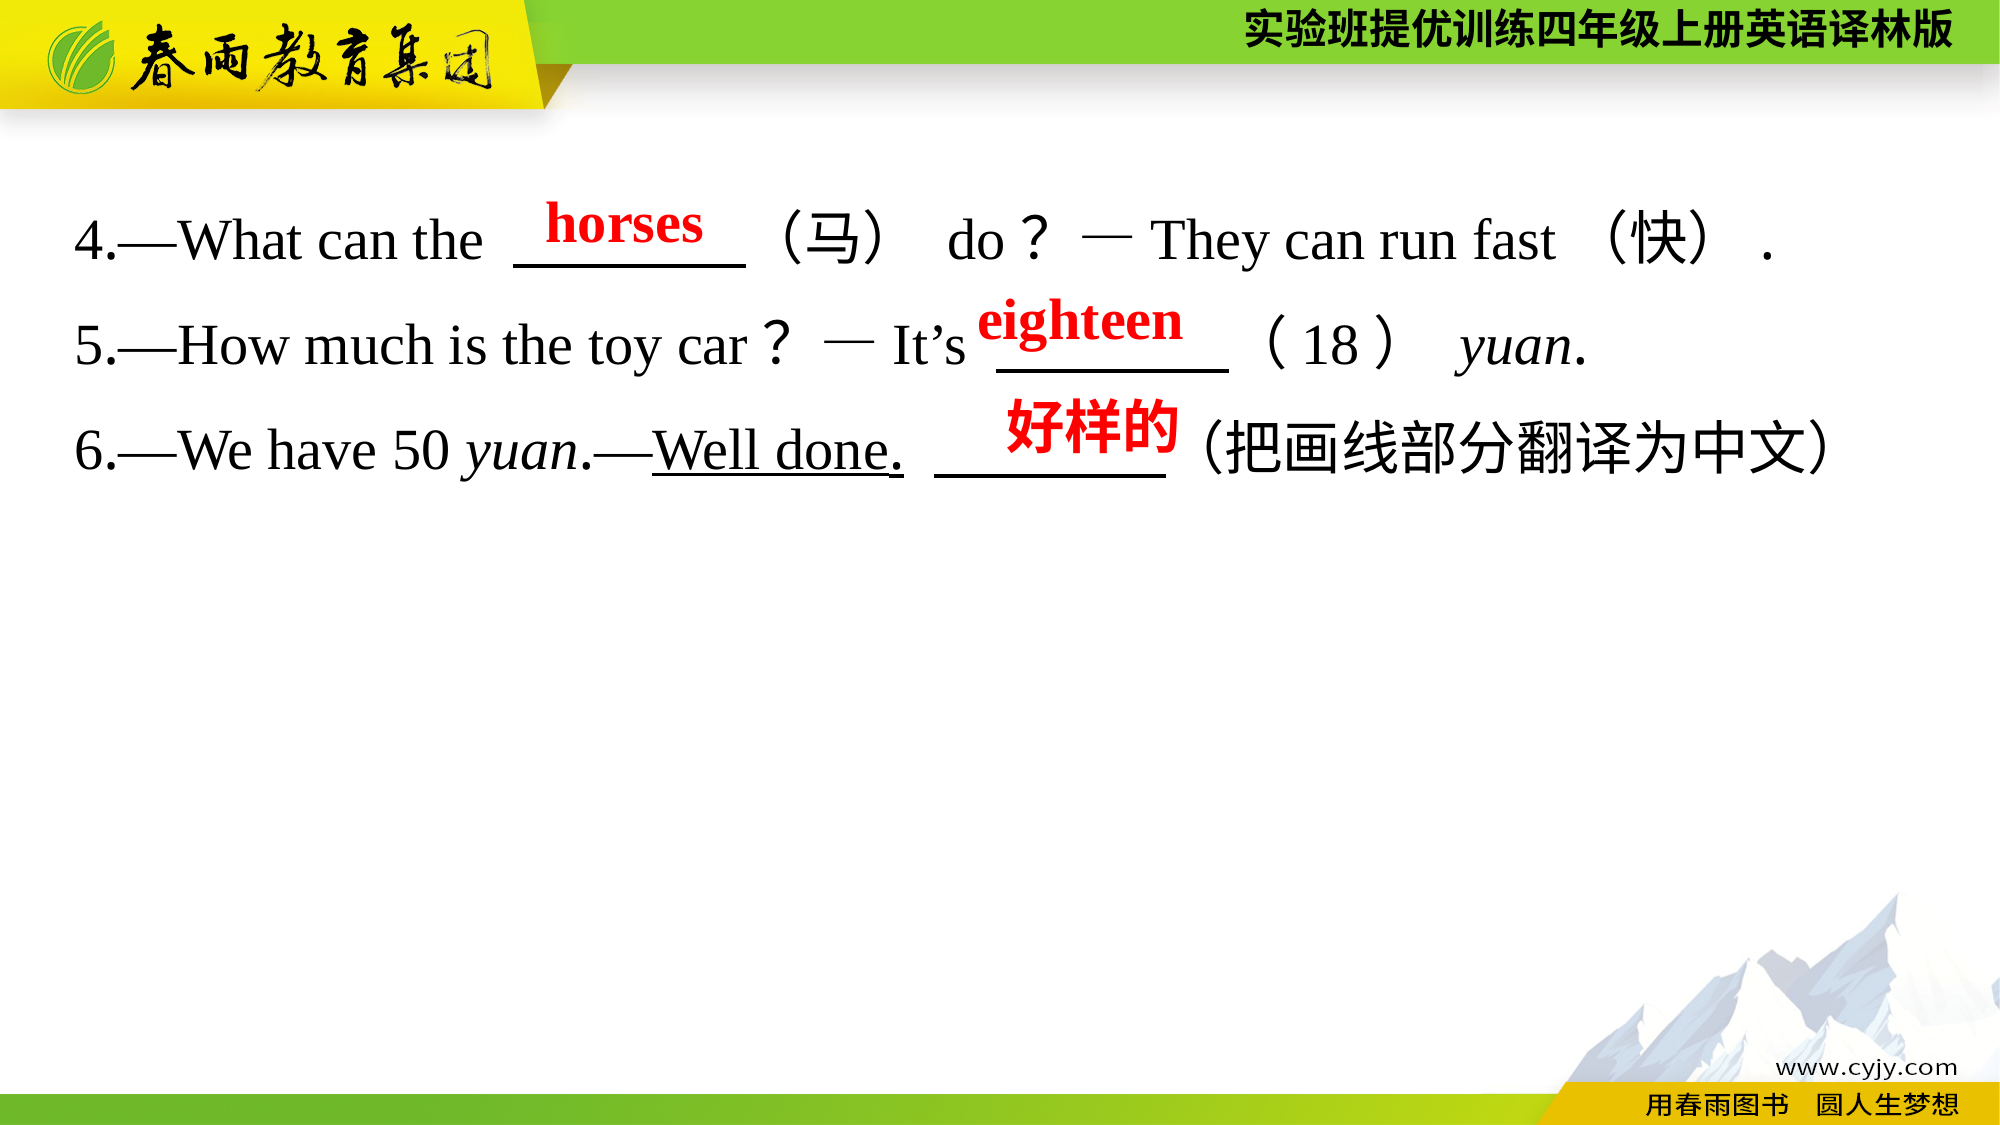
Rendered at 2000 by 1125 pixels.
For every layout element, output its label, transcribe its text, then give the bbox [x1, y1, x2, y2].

list 4.—What can the （马） do？—They can run fast（快）. 5.—How much is the toy car？—It’s （18） yuan. 6.—We have 50 yuan.—Well done. （把画线部分翻译为中文） [59, 158, 1944, 492]
picture [0, 0, 2000, 1125]
text_box horses [530, 176, 720, 262]
text_box eighteen [962, 273, 1200, 359]
text_box 好样的 [991, 382, 1196, 468]
